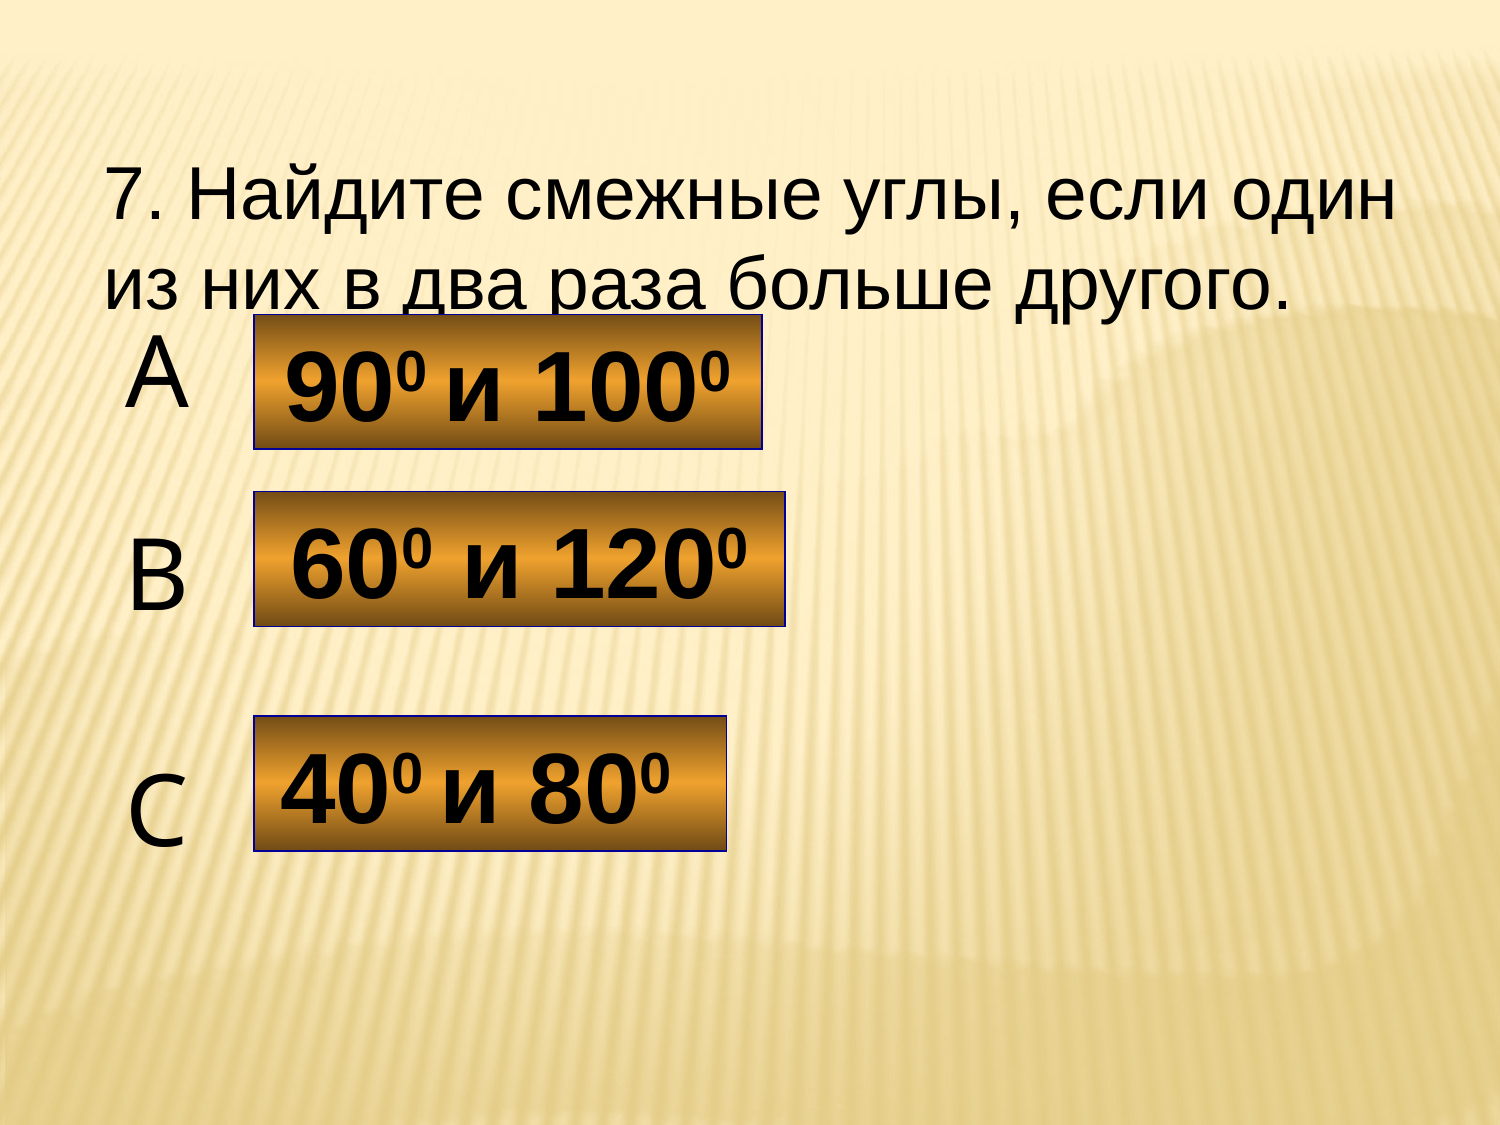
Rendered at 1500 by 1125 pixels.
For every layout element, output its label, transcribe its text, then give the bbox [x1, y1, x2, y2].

text_box B [109, 503, 205, 639]
text_box 600 и 1200 [253, 491, 786, 627]
text_box 7. Найдите смежные углы, если один из них в два раза больше другого. [88, 137, 1436, 332]
text_box C [111, 739, 204, 875]
text_box 900 и 1000 [253, 314, 762, 449]
text_box A [110, 299, 204, 435]
text_box 400 и 800 [253, 716, 727, 851]
